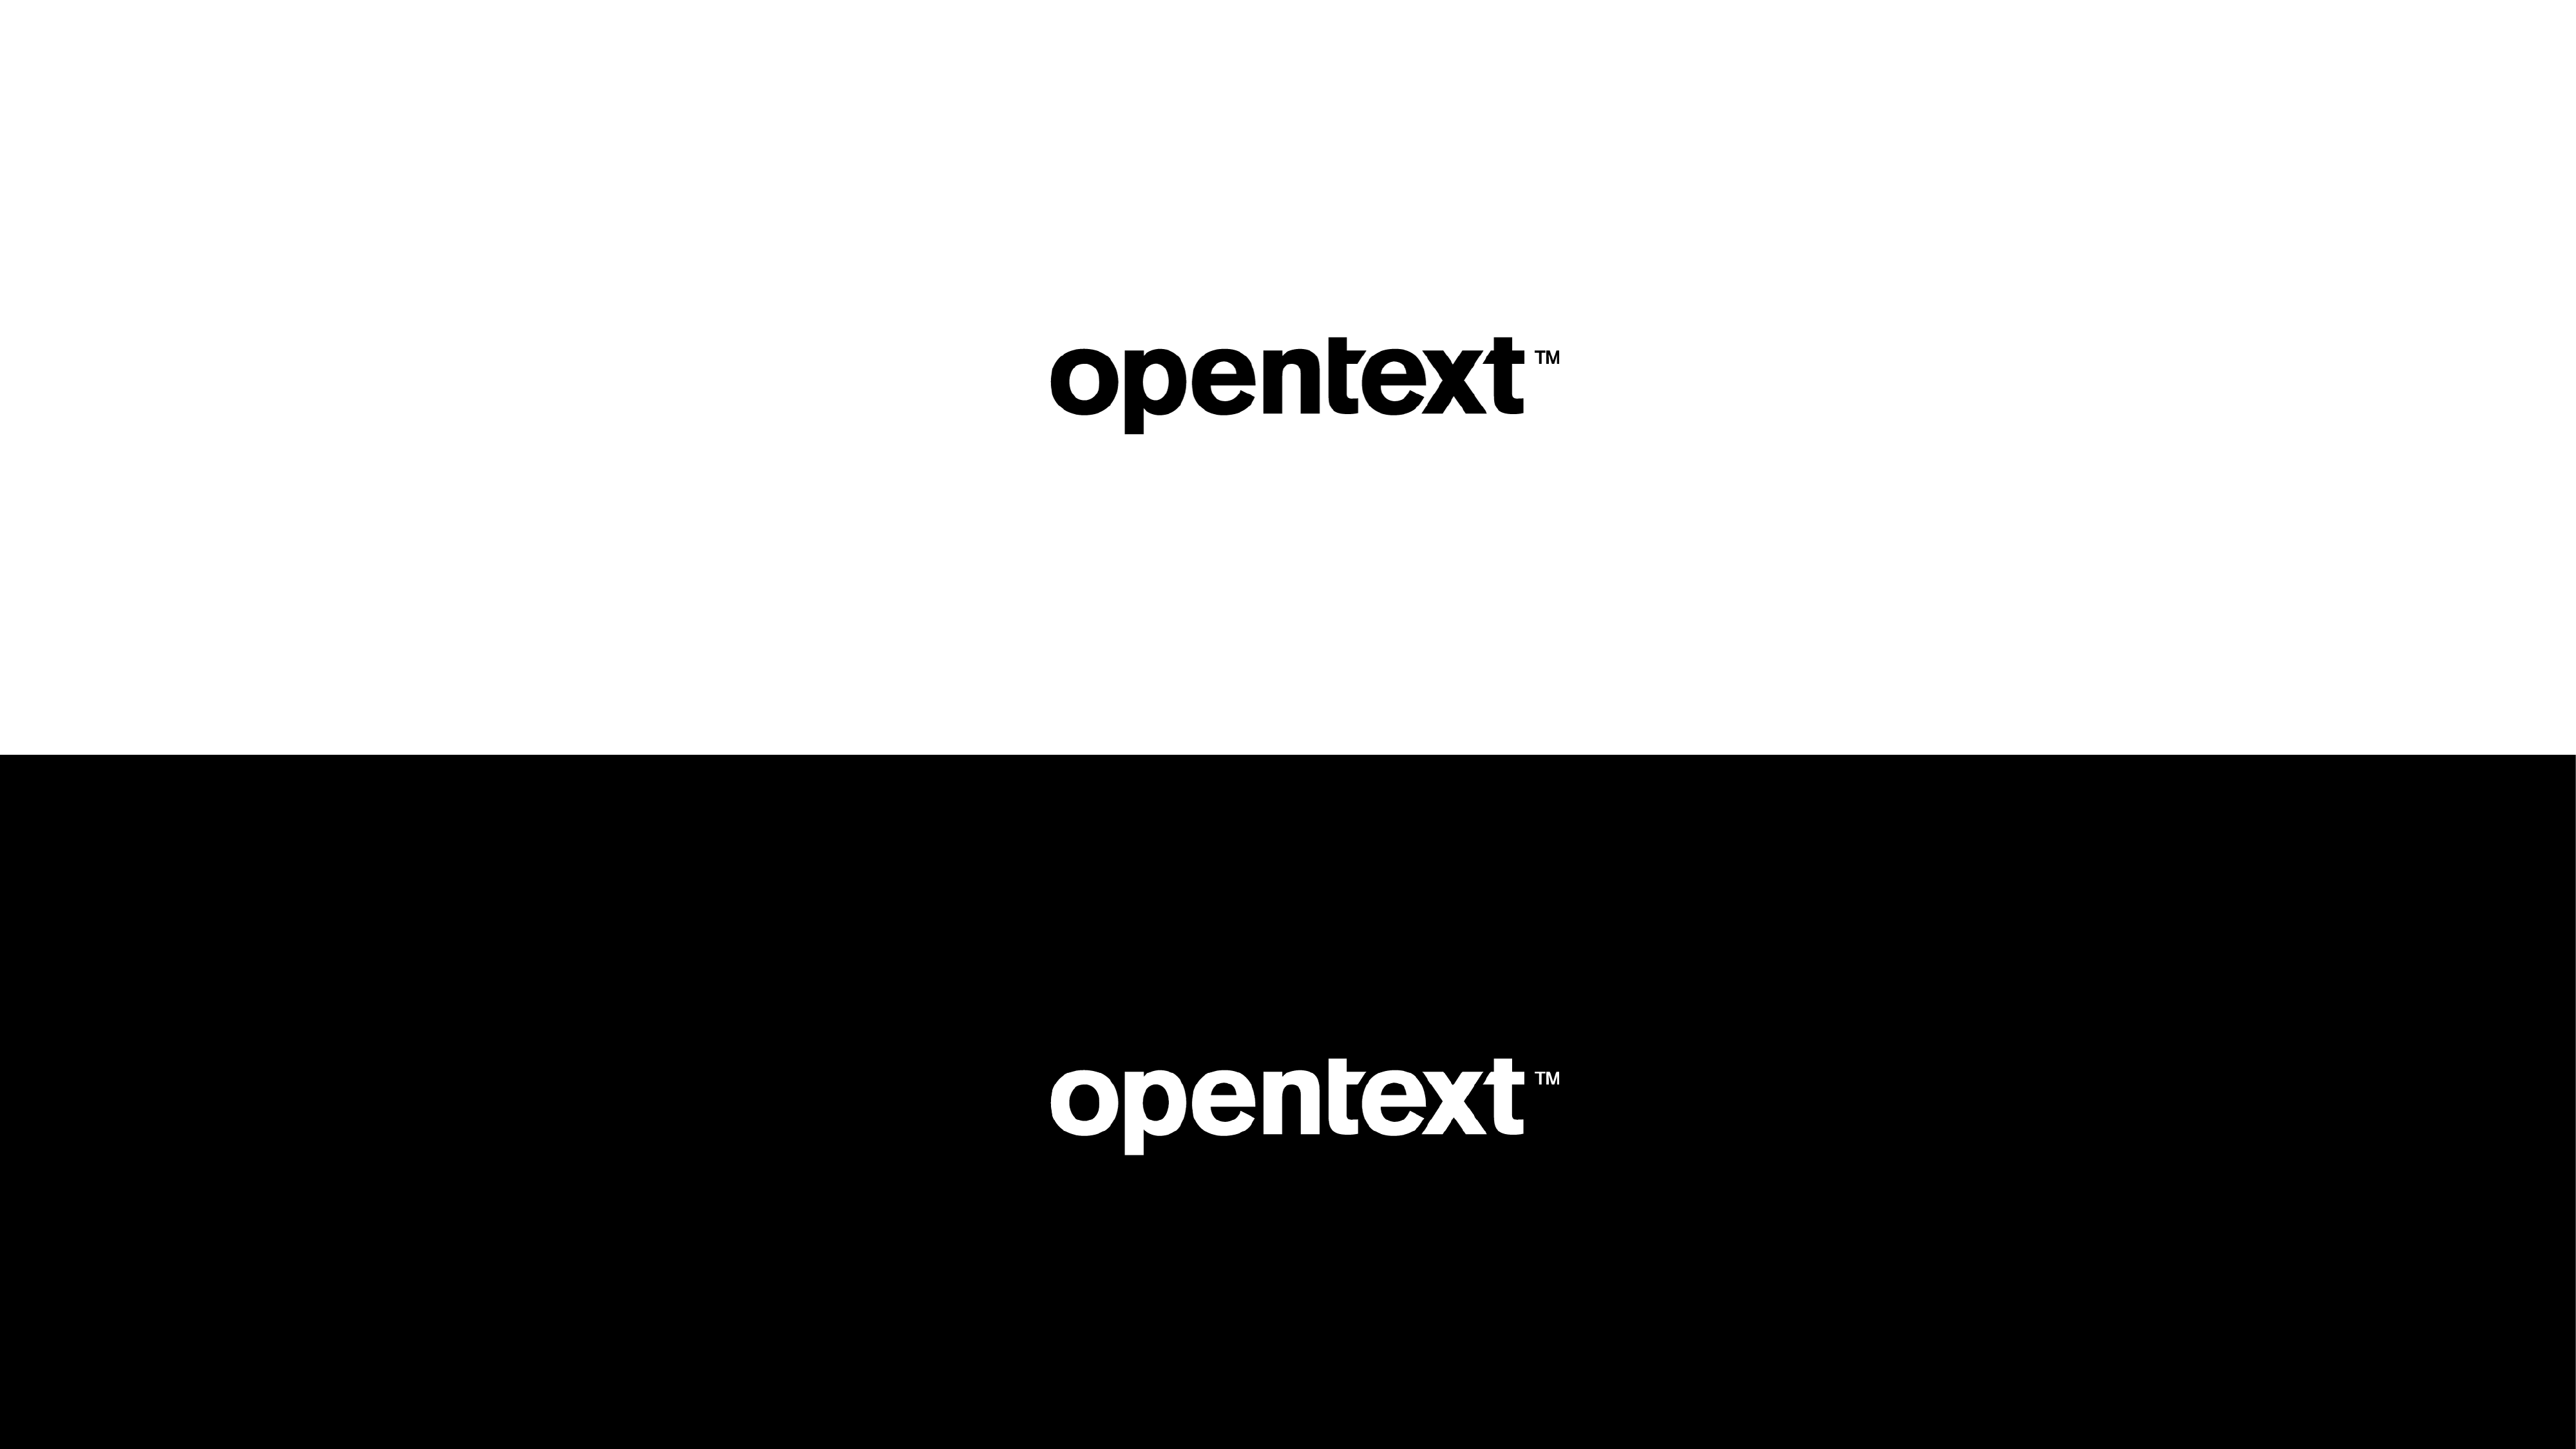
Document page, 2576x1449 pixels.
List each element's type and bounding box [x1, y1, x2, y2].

text_box [0, 753, 2576, 1449]
picture [981, 280, 1592, 482]
picture [981, 1001, 1592, 1203]
